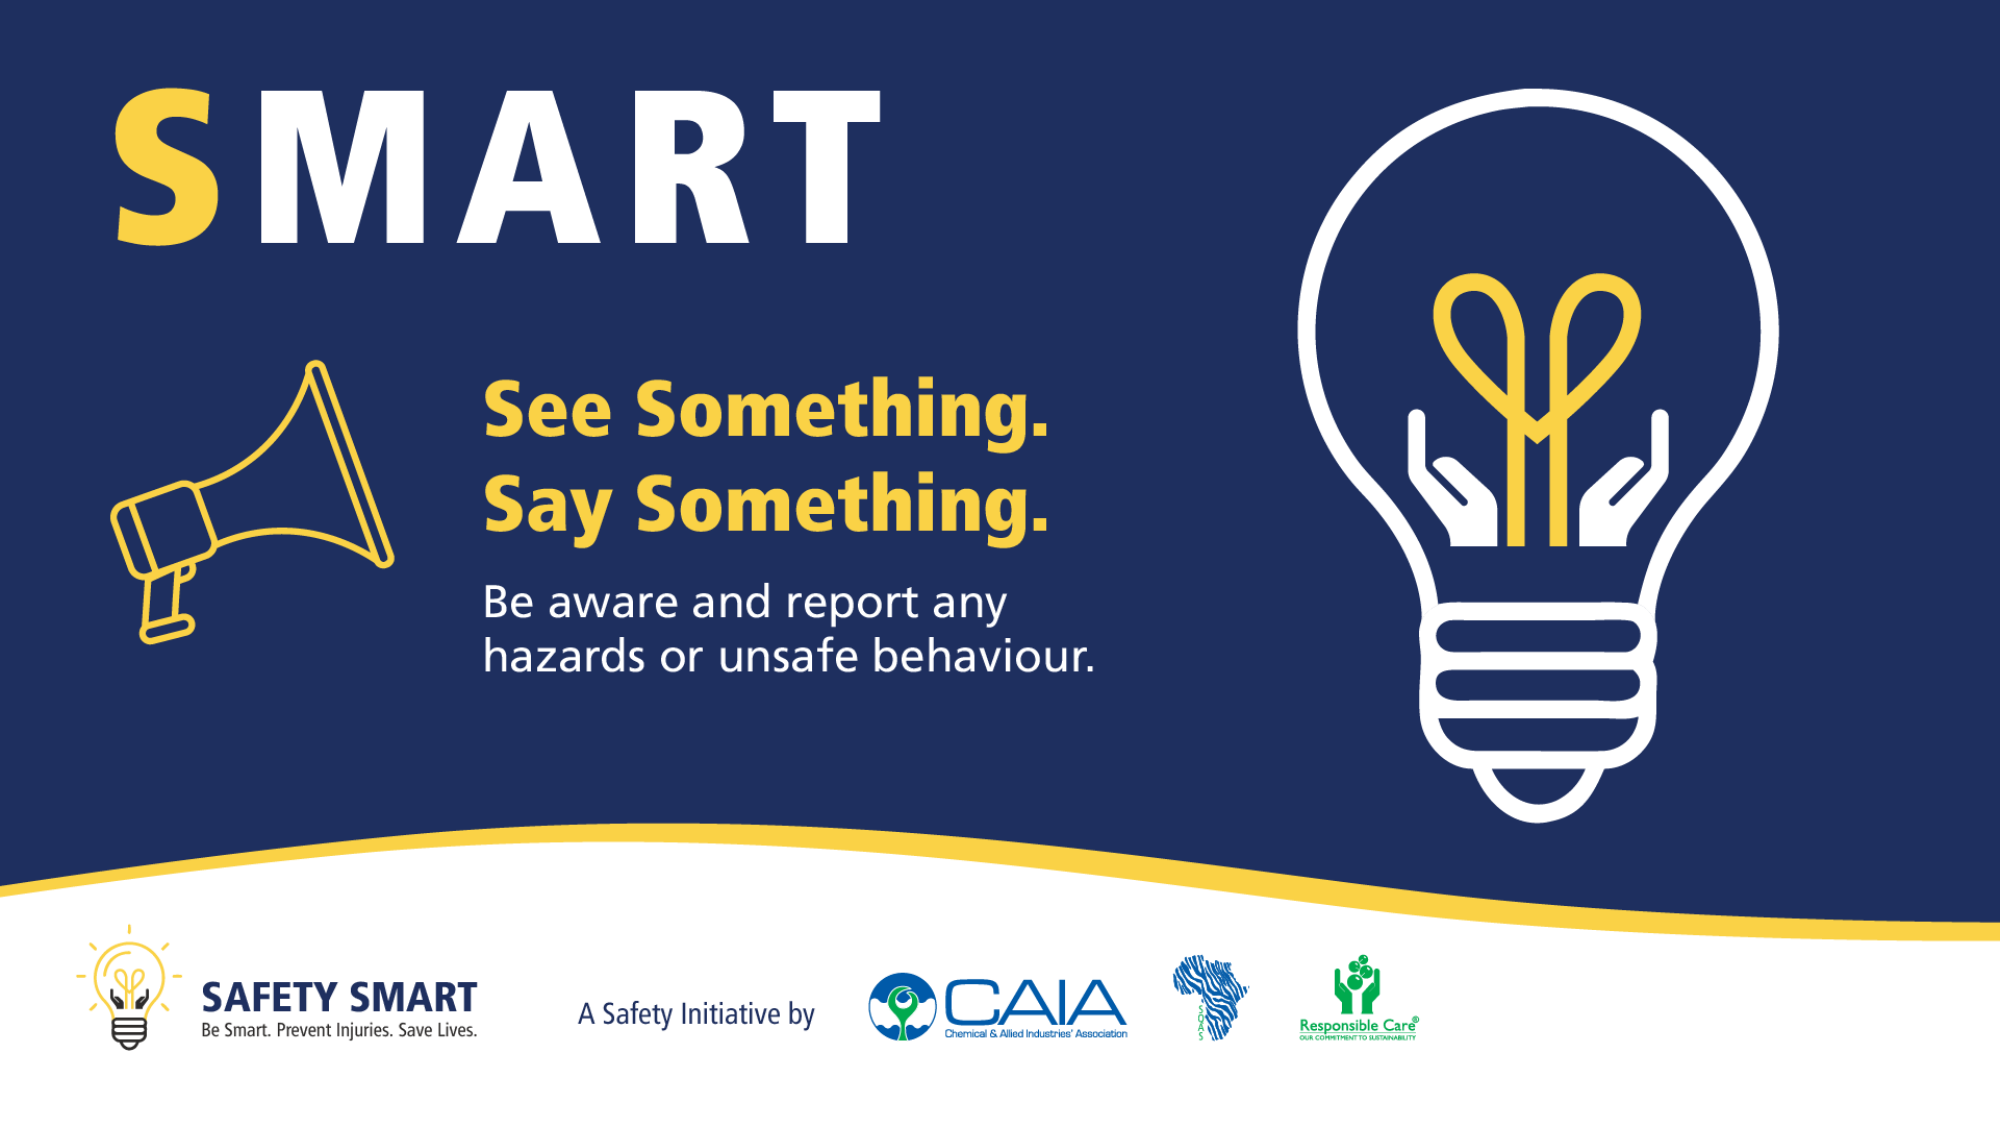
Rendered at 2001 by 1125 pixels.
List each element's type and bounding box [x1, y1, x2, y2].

list [0, 0, 2000, 1125]
